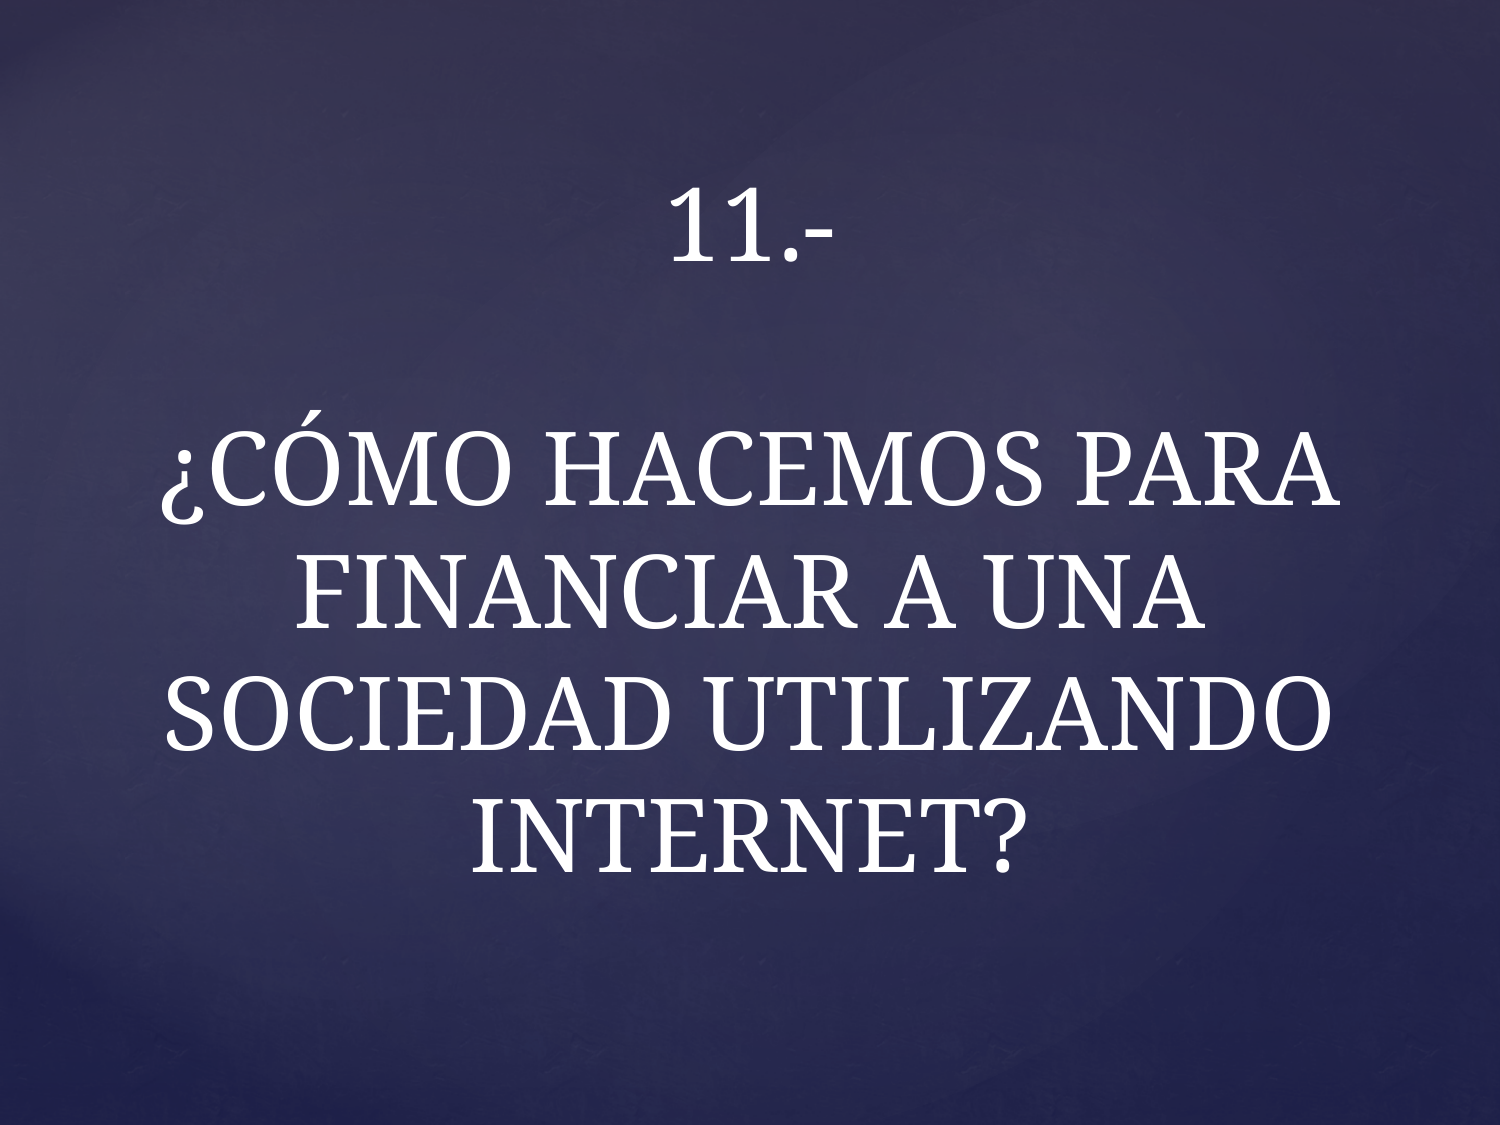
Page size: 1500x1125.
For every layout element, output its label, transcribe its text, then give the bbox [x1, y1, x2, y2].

title 11.- ¿CÓMO HACEMOS PARA FINANCIAR A UNA SOCIEDAD UTILIZANDO INTERNET? [75, 45, 1425, 1024]
